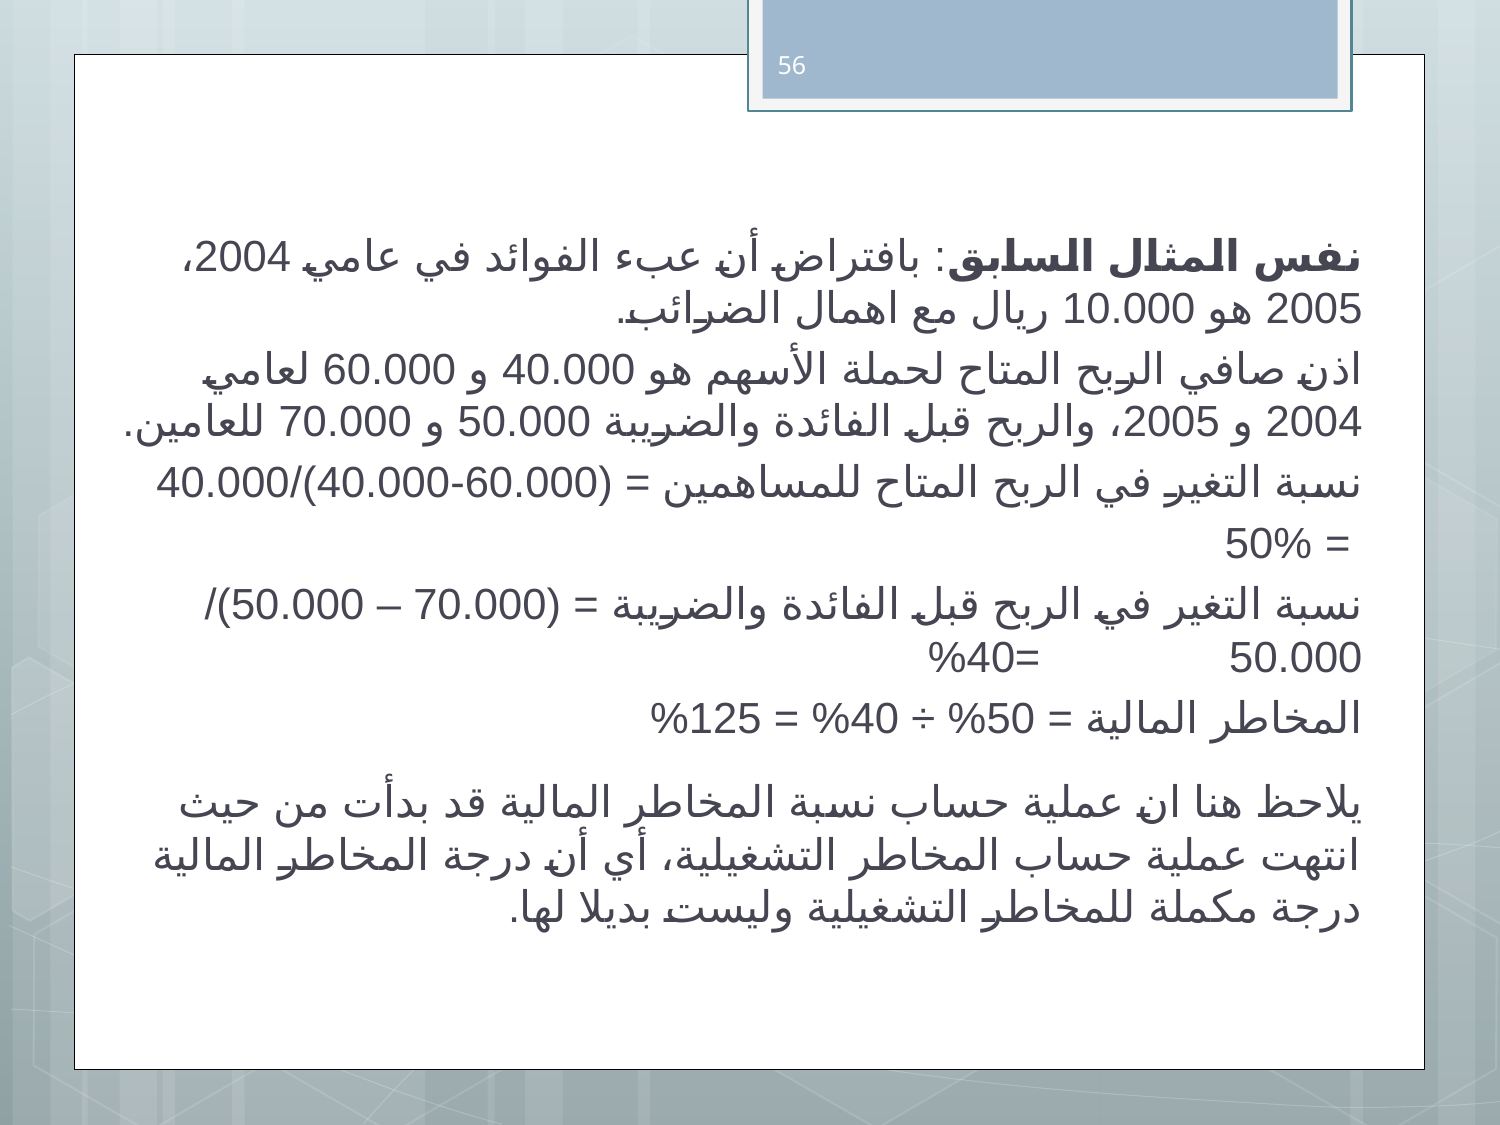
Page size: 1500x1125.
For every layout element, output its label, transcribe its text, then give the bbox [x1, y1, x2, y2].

slide_number 56 [762, 36, 982, 97]
text_box نفس المثال السابق: بافتراض أن عبء الفوائد في عامي 2004، 2005 هو 10.000 ريال مع اهمال الضرائب. اذن صافي الربح المتاح لحملة الأسهم هو 40.000 و 60.000 لعامي 2004 و 2005، والربح قبل الفائدة والضريبة 50.000 و 70.000 للعامين. نسبة التغير في الربح المتاح للمساهمين = (60.000-40.000)/40.000 = 50% نسبة التغير في الربح قبل الفائدة والضريبة = (70.000 – 50.000)/ 50.000 =40% المخاطر المالية = 50% ÷ 40% = 125% يلاحظ هنا ان عملية حساب نسبة المخاطر المالية قد بدأت من حيث انتهت عملية حساب المخاطر التشغيلية، أي أن درجة المخاطر المالية درجة مكملة للمخاطر التشغيلية وليست بديلا لها. [100, 219, 1388, 976]
